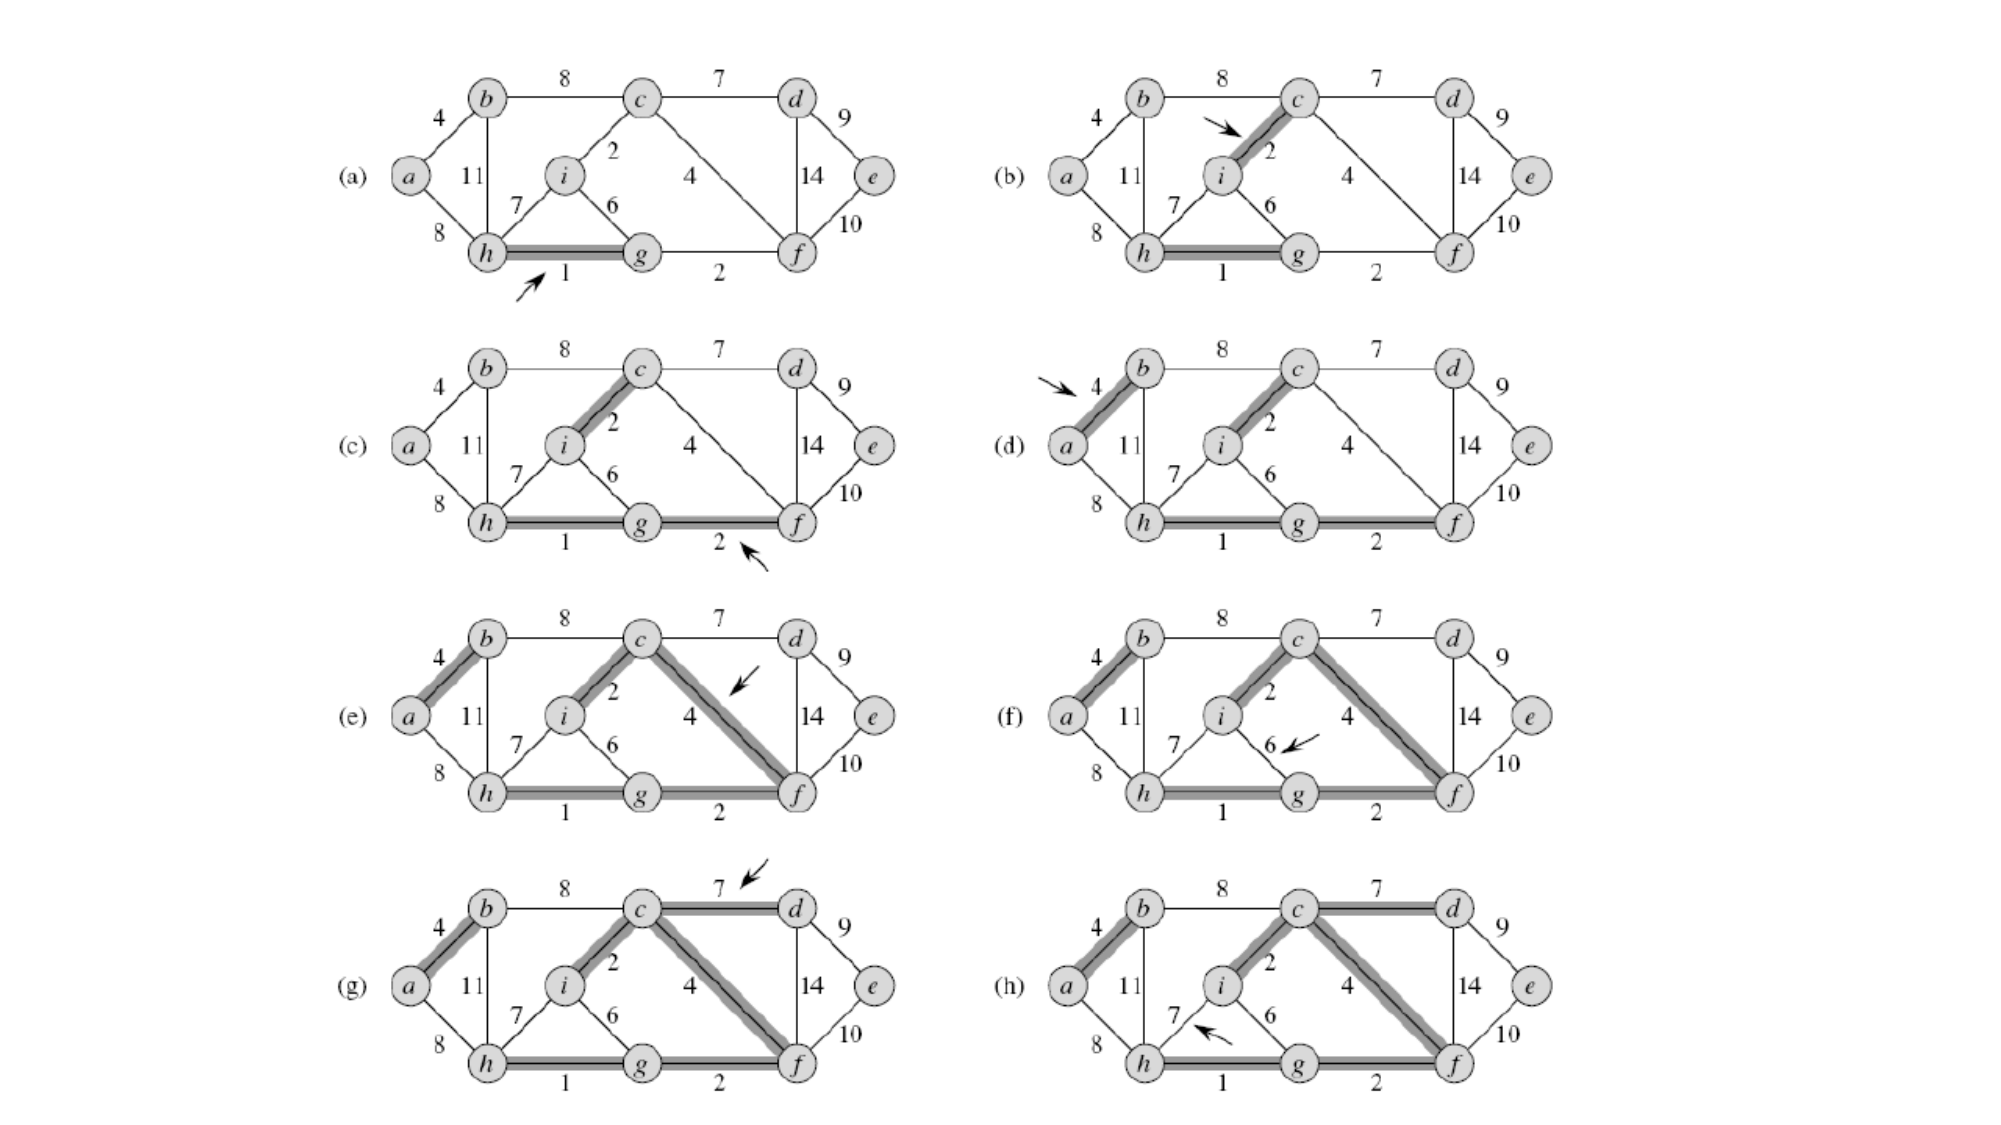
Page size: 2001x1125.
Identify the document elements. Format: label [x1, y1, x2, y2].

picture [315, 59, 1567, 1113]
